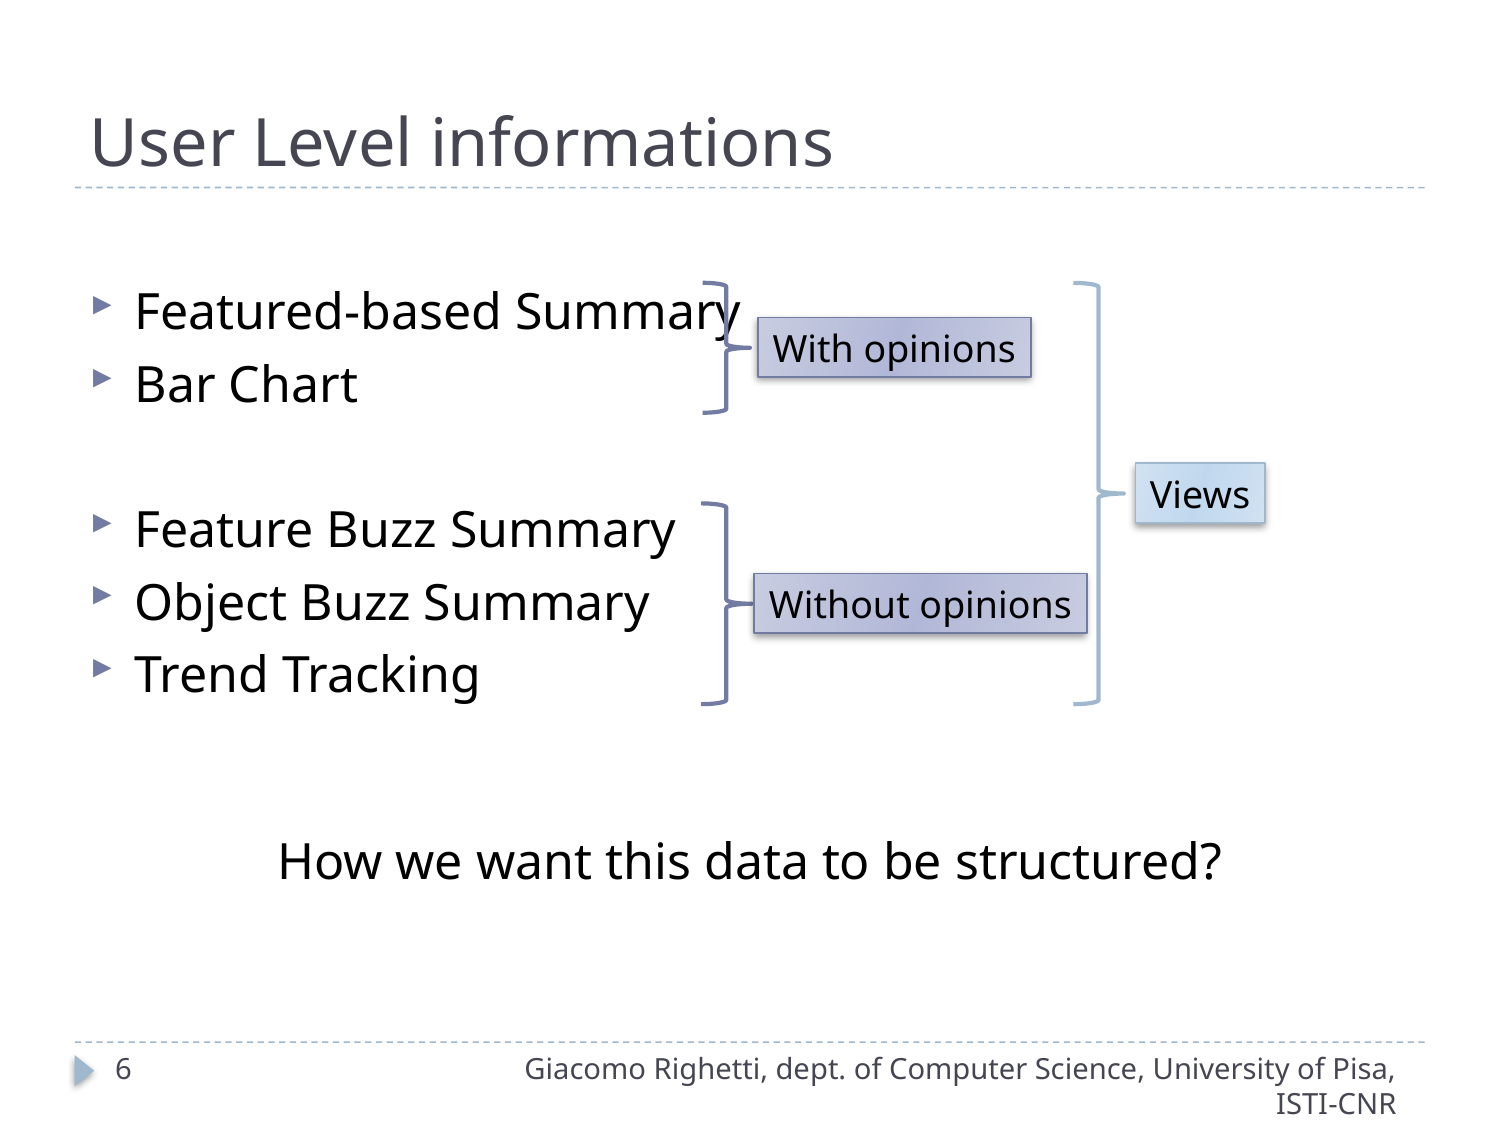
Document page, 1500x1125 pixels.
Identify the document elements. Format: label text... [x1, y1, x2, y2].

list Featured-based Summary Bar Chart Feature Buzz Summary Object Buzz Summary Trend Tracking [75, 200, 786, 740]
title User Level informations [75, 24, 1425, 188]
text_box [702, 282, 751, 414]
text_box Views [1135, 462, 1266, 524]
text_box With opinions [757, 317, 1032, 378]
text_box [701, 502, 748, 705]
text_box How we want this data to be structured? [262, 822, 1238, 897]
footer Giacomo Righetti, dept. of Computer Science, University of Pisa, ISTI-CNR [475, 1042, 1412, 1125]
slide_number 6 [100, 1042, 426, 1103]
text_box [1073, 282, 1125, 705]
text_box Without opinions [753, 573, 1073, 634]
